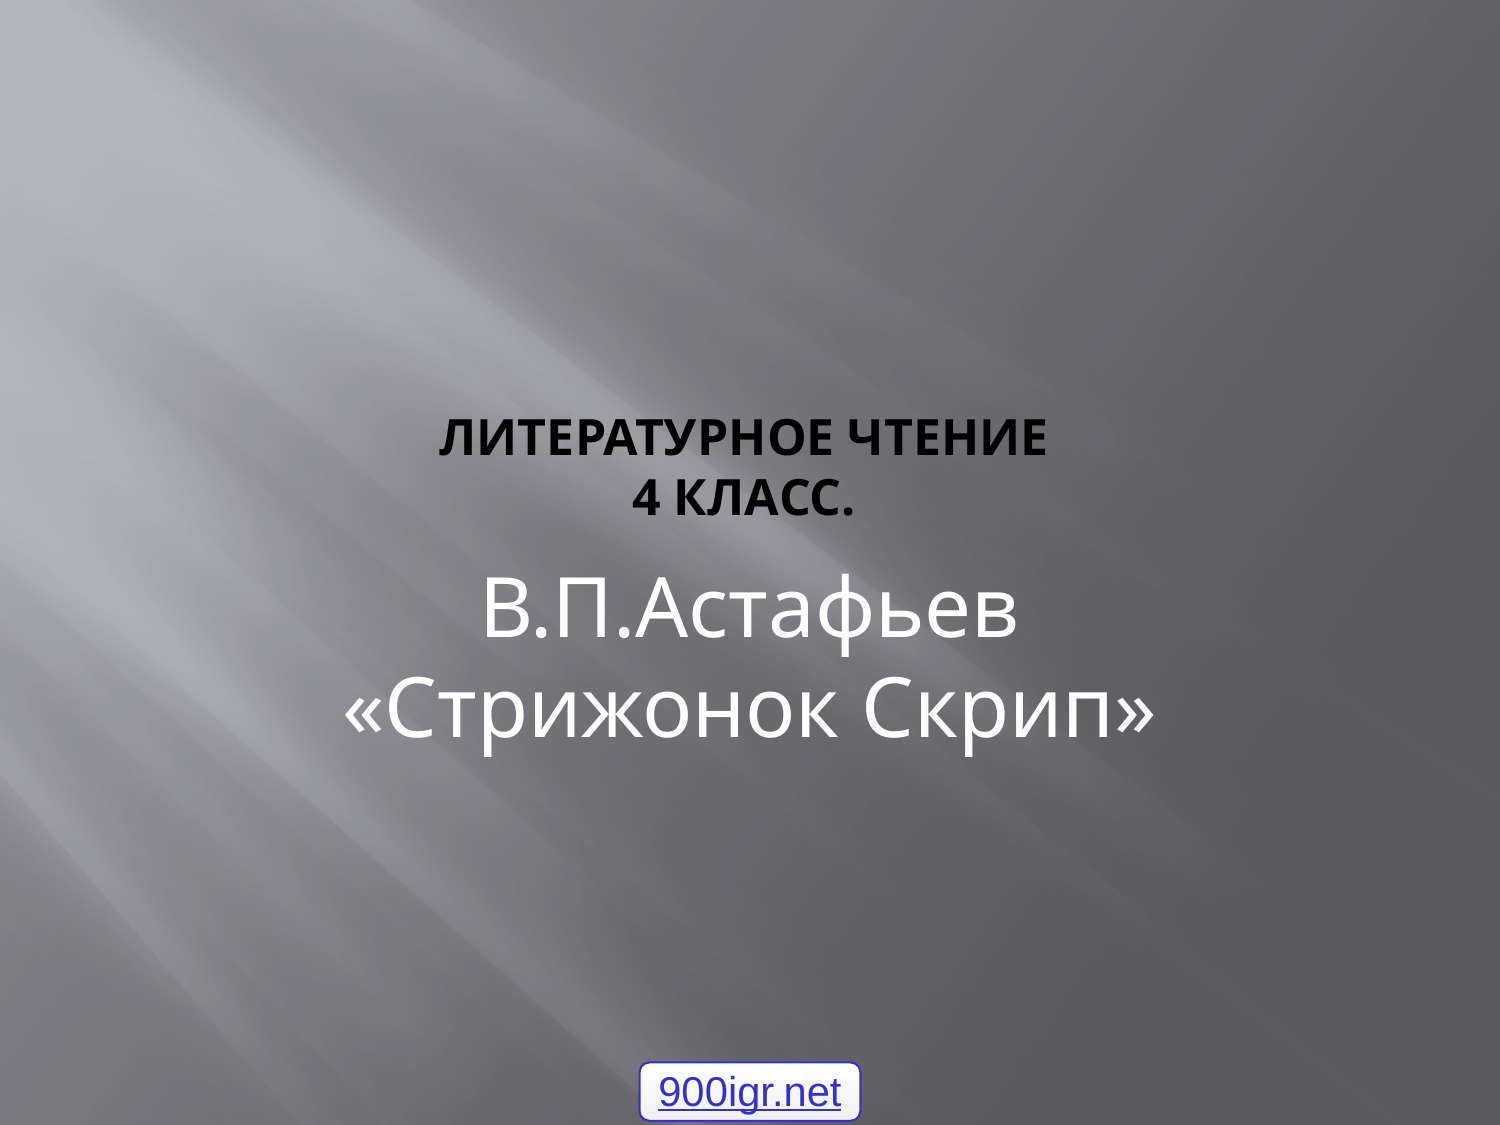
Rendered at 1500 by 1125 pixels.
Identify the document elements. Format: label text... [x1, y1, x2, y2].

title Литературное чтение 4 класс. [69, 224, 1420, 525]
text_box 900igr.net [637, 1060, 863, 1123]
subtitle В.П.Астафьев «Стрижонок Скрип» [225, 546, 1275, 834]
